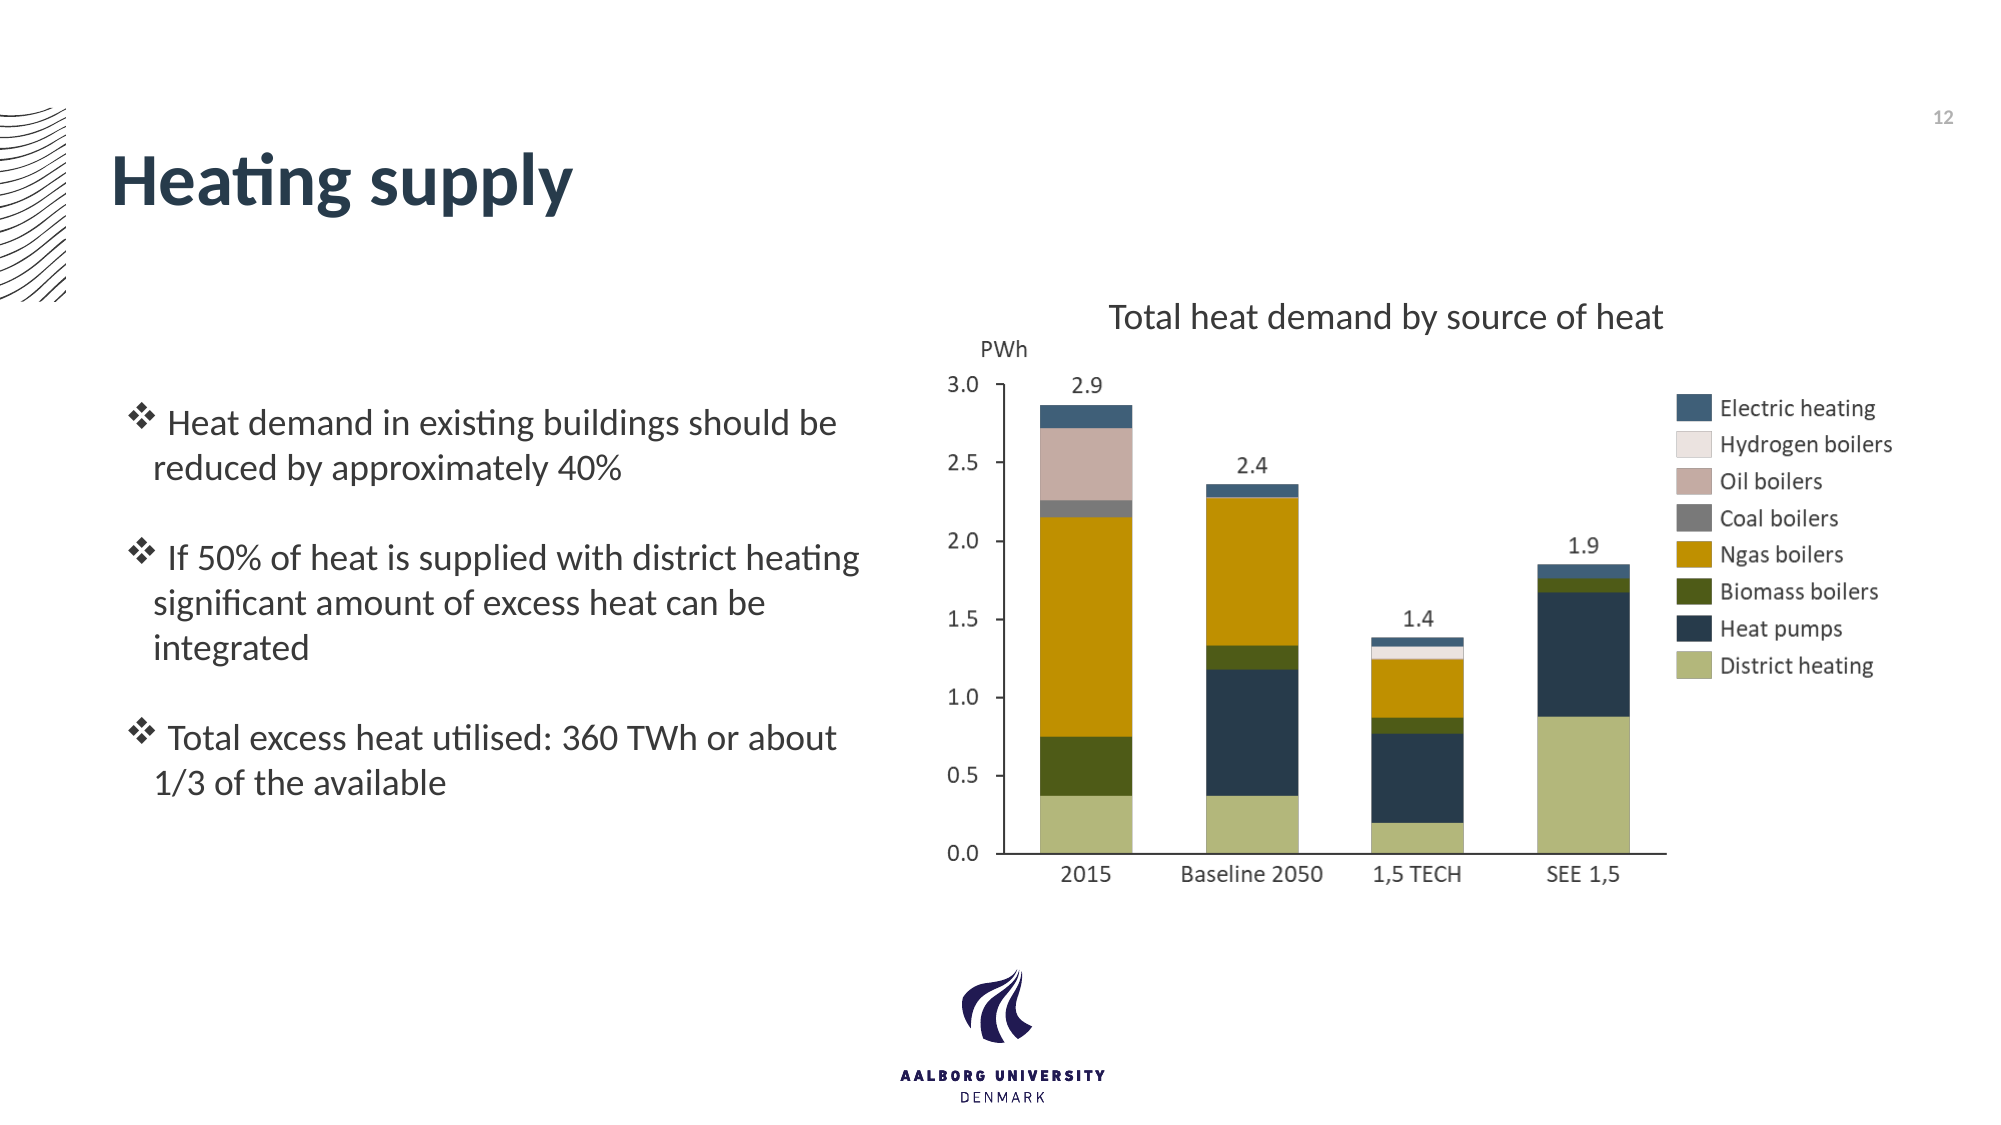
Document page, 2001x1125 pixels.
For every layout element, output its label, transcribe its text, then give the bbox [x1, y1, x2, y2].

text_box Total heat demand by source of heat [1093, 284, 1745, 325]
picture [930, 325, 1908, 905]
text_box Heat demand in existing buildings should be reduced by approximately 40% If 50% of heat is supplied with district heating significant amount of excess heat can be integrated Total excess heat utilised: 360 TWh or about 1/3 of the available [35, 390, 903, 870]
slide_number 12 [1860, 97, 1954, 135]
title Heating supply [96, 60, 935, 303]
